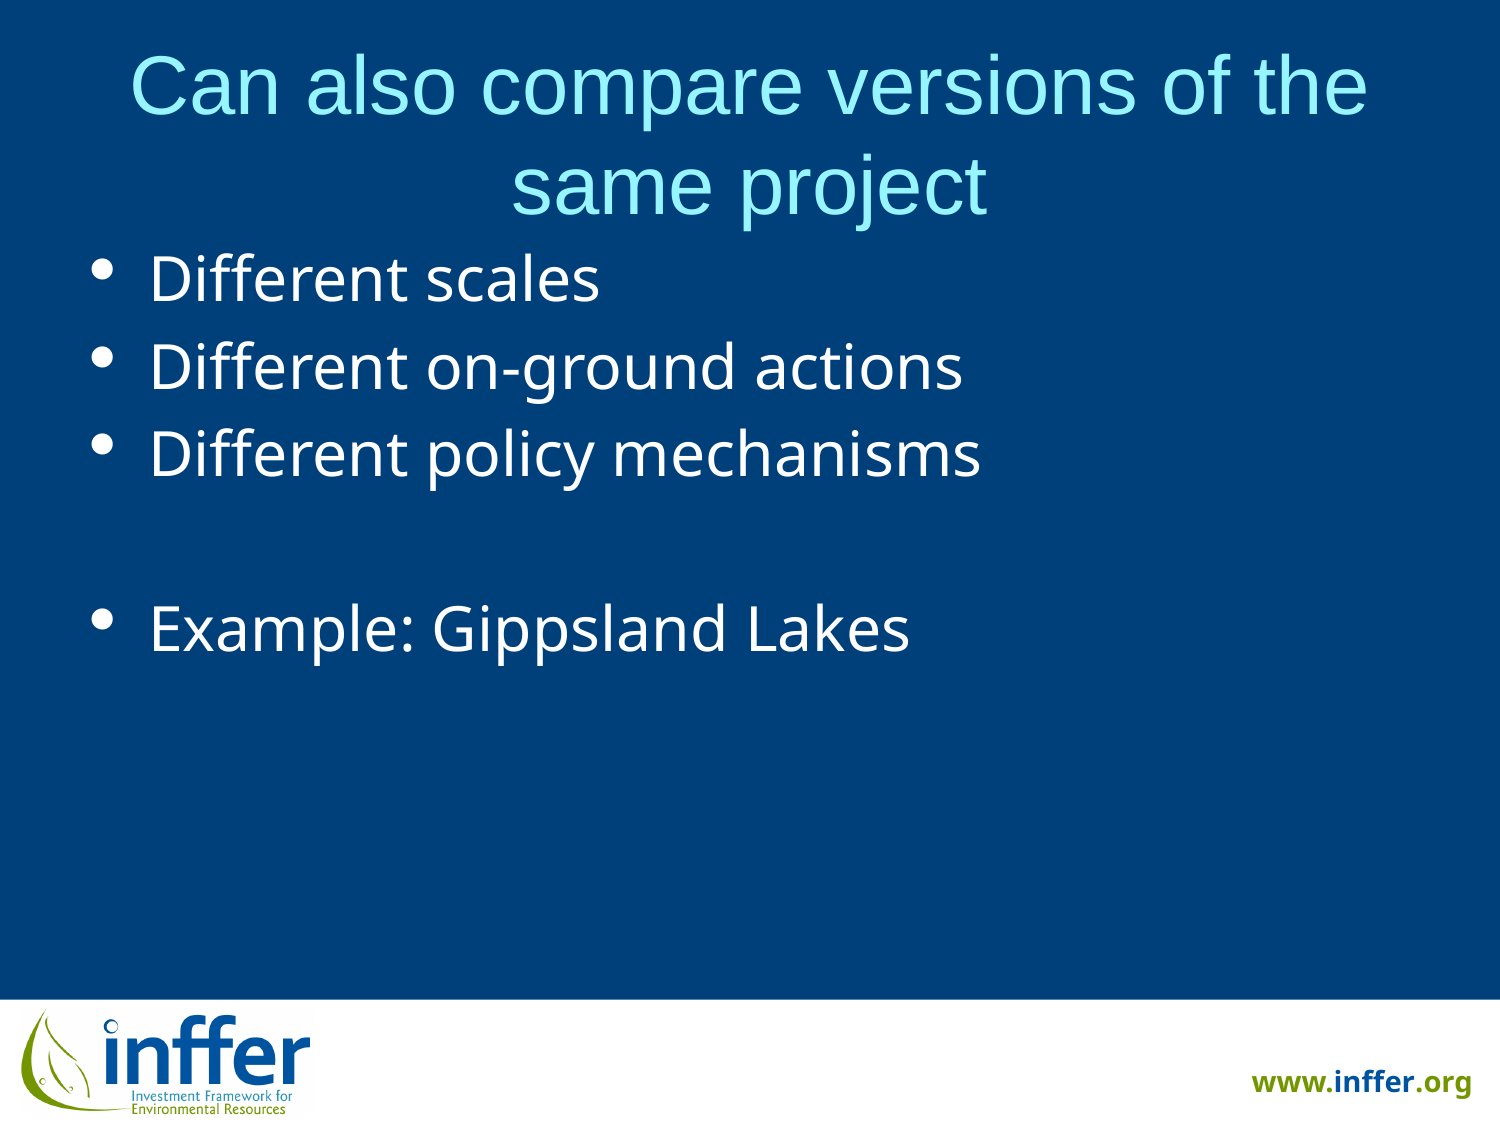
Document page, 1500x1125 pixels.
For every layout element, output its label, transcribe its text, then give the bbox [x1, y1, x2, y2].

list Different scales Different on-ground actions Different policy mechanisms Example: Gippsland Lakes [76, 231, 1428, 1000]
title Can also compare versions of the same project [74, 37, 1426, 226]
picture [17, 1006, 313, 1118]
